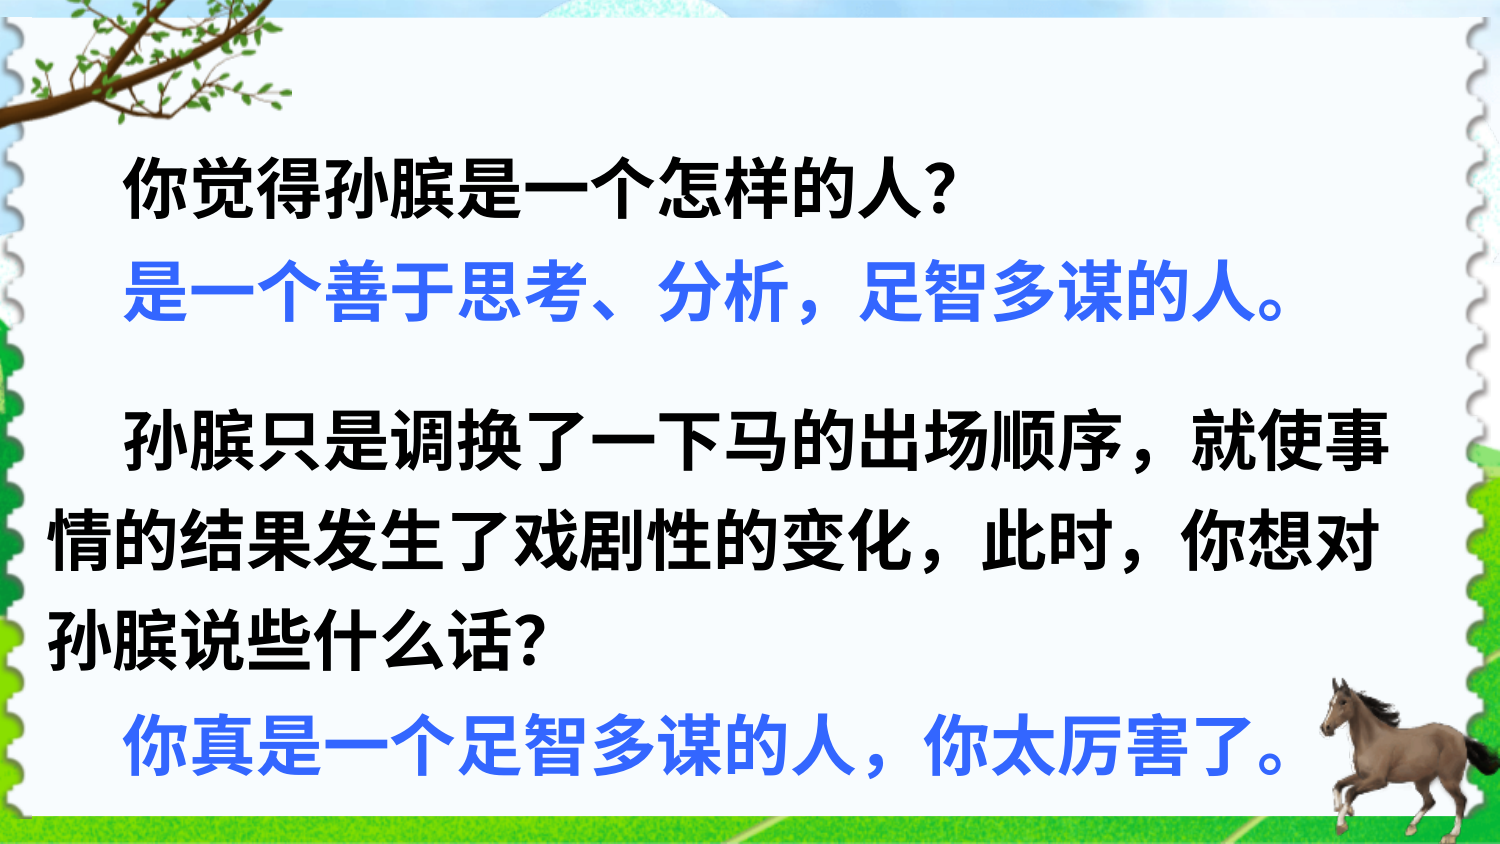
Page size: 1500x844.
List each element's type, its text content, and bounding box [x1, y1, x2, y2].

picture [0, 0, 1500, 844]
text_box 是一个善于思考、分析，足智多谋的人。 [31, 226, 1366, 338]
text_box 你真是一个足智多谋的人，你太厉害了。 [31, 680, 1366, 792]
text_box 你觉得孙膑是一个怎样的人？ [31, 119, 1201, 226]
text_box 孙膑只是调换了一下马的出场顺序，就使事情的结果发生了戏剧性的变化，此时，你想对孙膑说些什么话？ [31, 371, 1425, 686]
